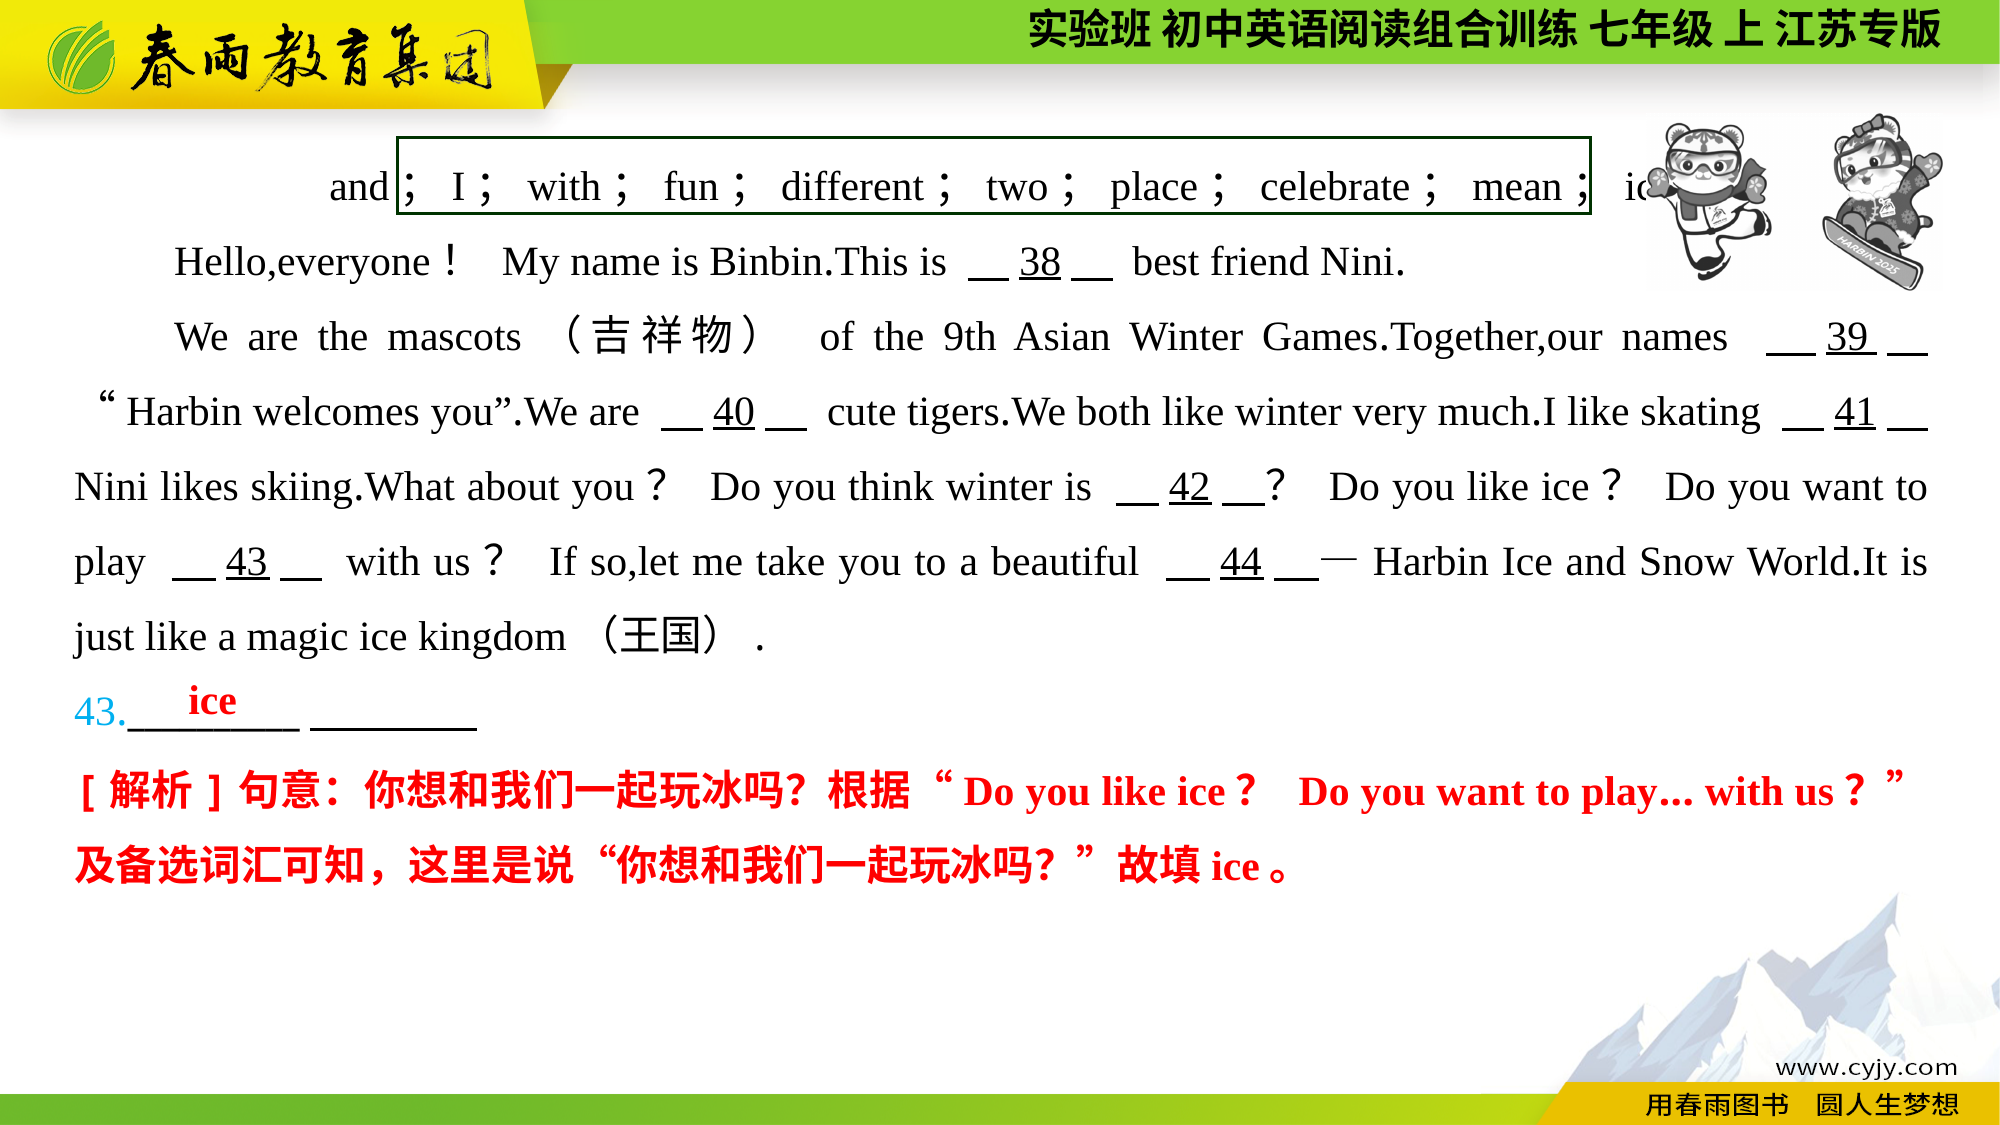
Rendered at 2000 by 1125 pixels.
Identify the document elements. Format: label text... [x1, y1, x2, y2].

text_box [397, 137, 1591, 214]
picture [0, 0, 2000, 1125]
text_box ice [173, 665, 252, 731]
list and；I；with；fun；different；two；place；celebrate；mean；ice Hello,everyone！ My name is Binbin.This is 38 best friend Nini. We are the mascots（吉祥物） of the 9th Asian Winter Games.Together,our names 39 “Harbin welcomes you”.We are 40 cute tigers.We both like winter very much.I like skating 41 Nini likes skiing.What about you？ Do you think winter is 42 ？ Do you like ice？ Do you want to play 43 with us？ If so,let me take you to a beautiful 44 —Harbin Ice and Snow World.It is just like a magic ice kingdom（王国）. 43.__________ [59, 125, 1944, 731]
text_box [解析]句意：你想和我们一起玩冰吗？根据“Do you like ice？ Do you want to play... with us？”及备选词汇可知，这里是说“你想和我们一起玩冰吗？”故填ice。 [59, 731, 1944, 897]
